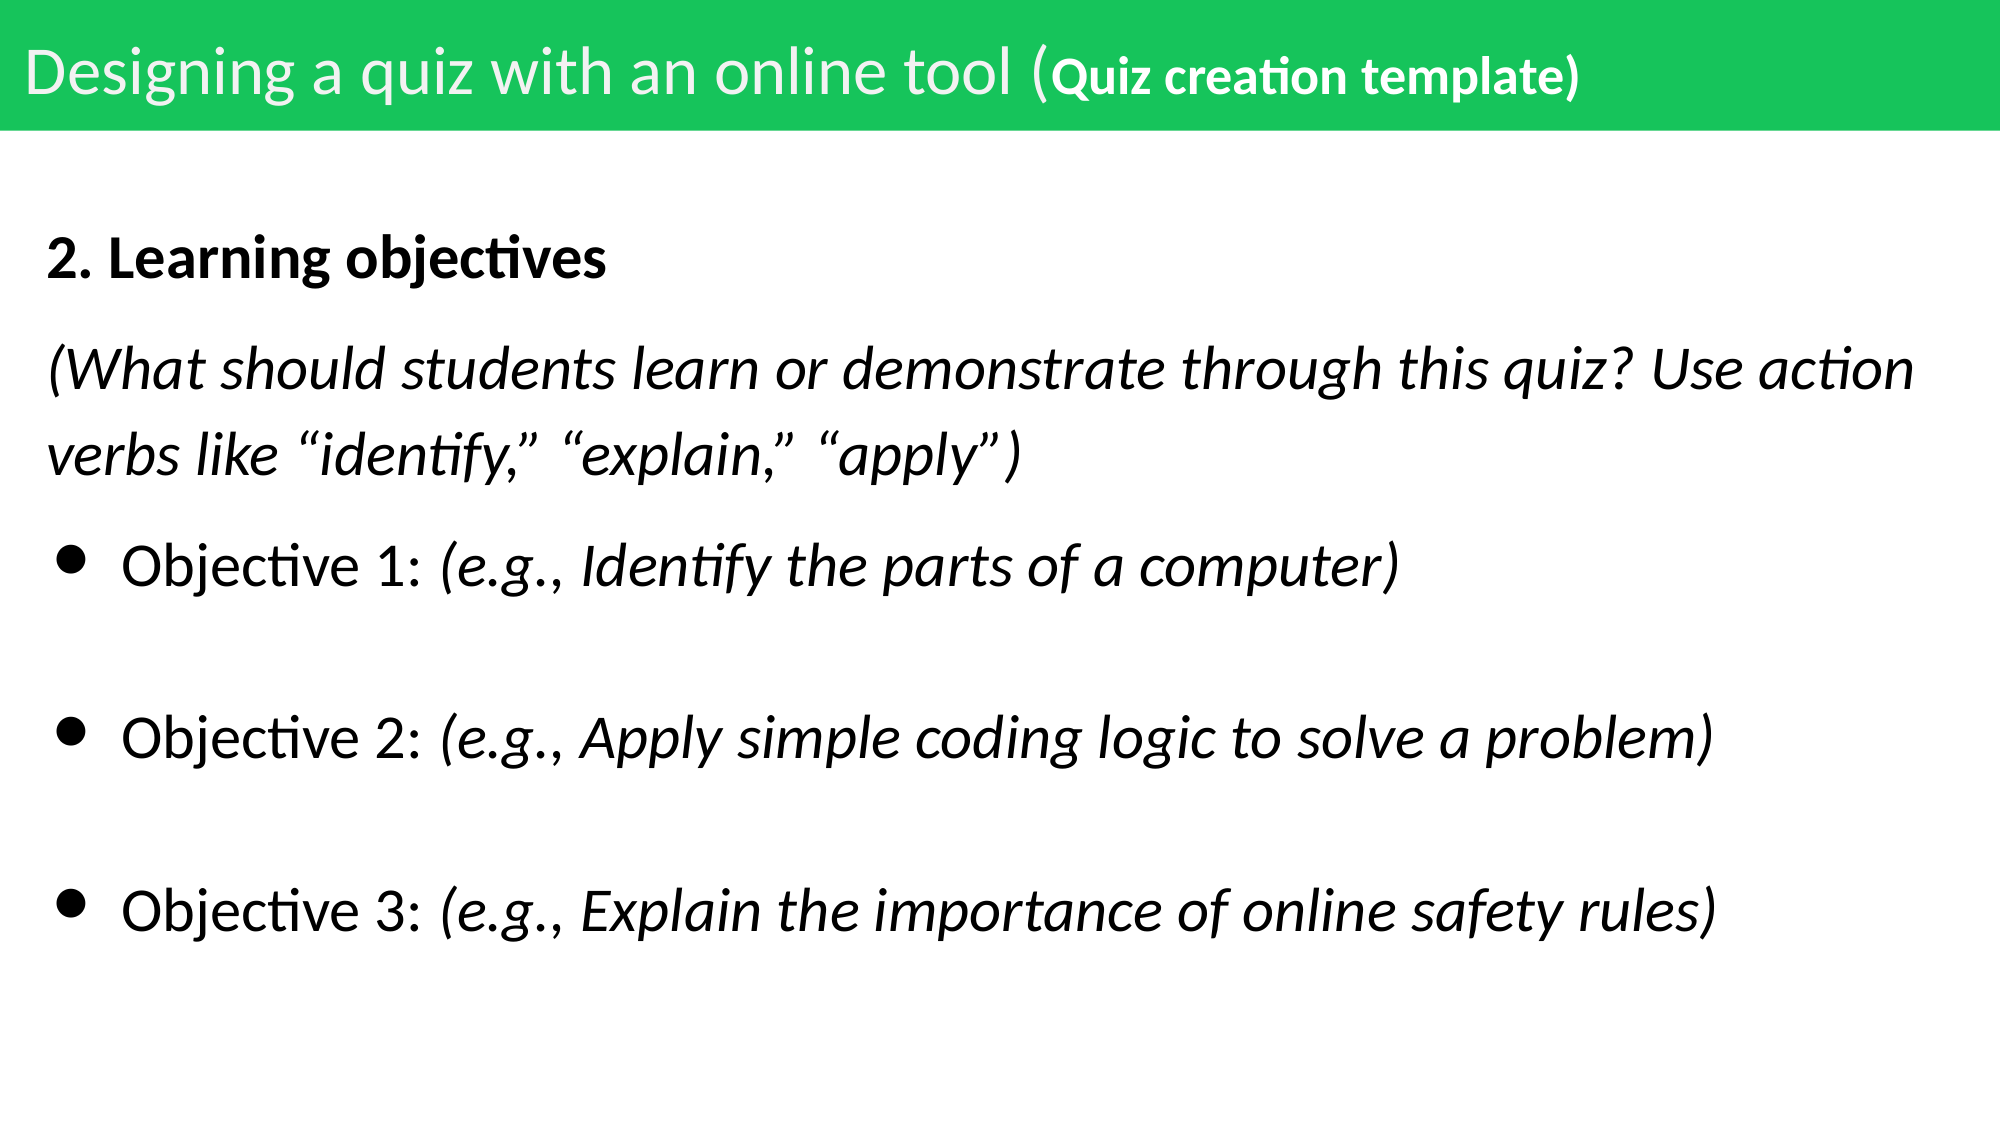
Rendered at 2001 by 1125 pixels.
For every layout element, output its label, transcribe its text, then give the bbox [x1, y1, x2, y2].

text_box 2. Learning objectives (What should students learn or demonstrate through this quiz? Use action verbs like “identify,” “explain,” “apply”) Objective 1: (e.g., Identify the parts of a computer) Objective 2: (e.g., Apply simple coding logic to solve a problem) Objective 3: (e.g., Explain the importance of online safety rules) [31, 189, 1949, 1045]
title Designing a quiz with an online tool (Quiz creation template) [16, 13, 1976, 131]
